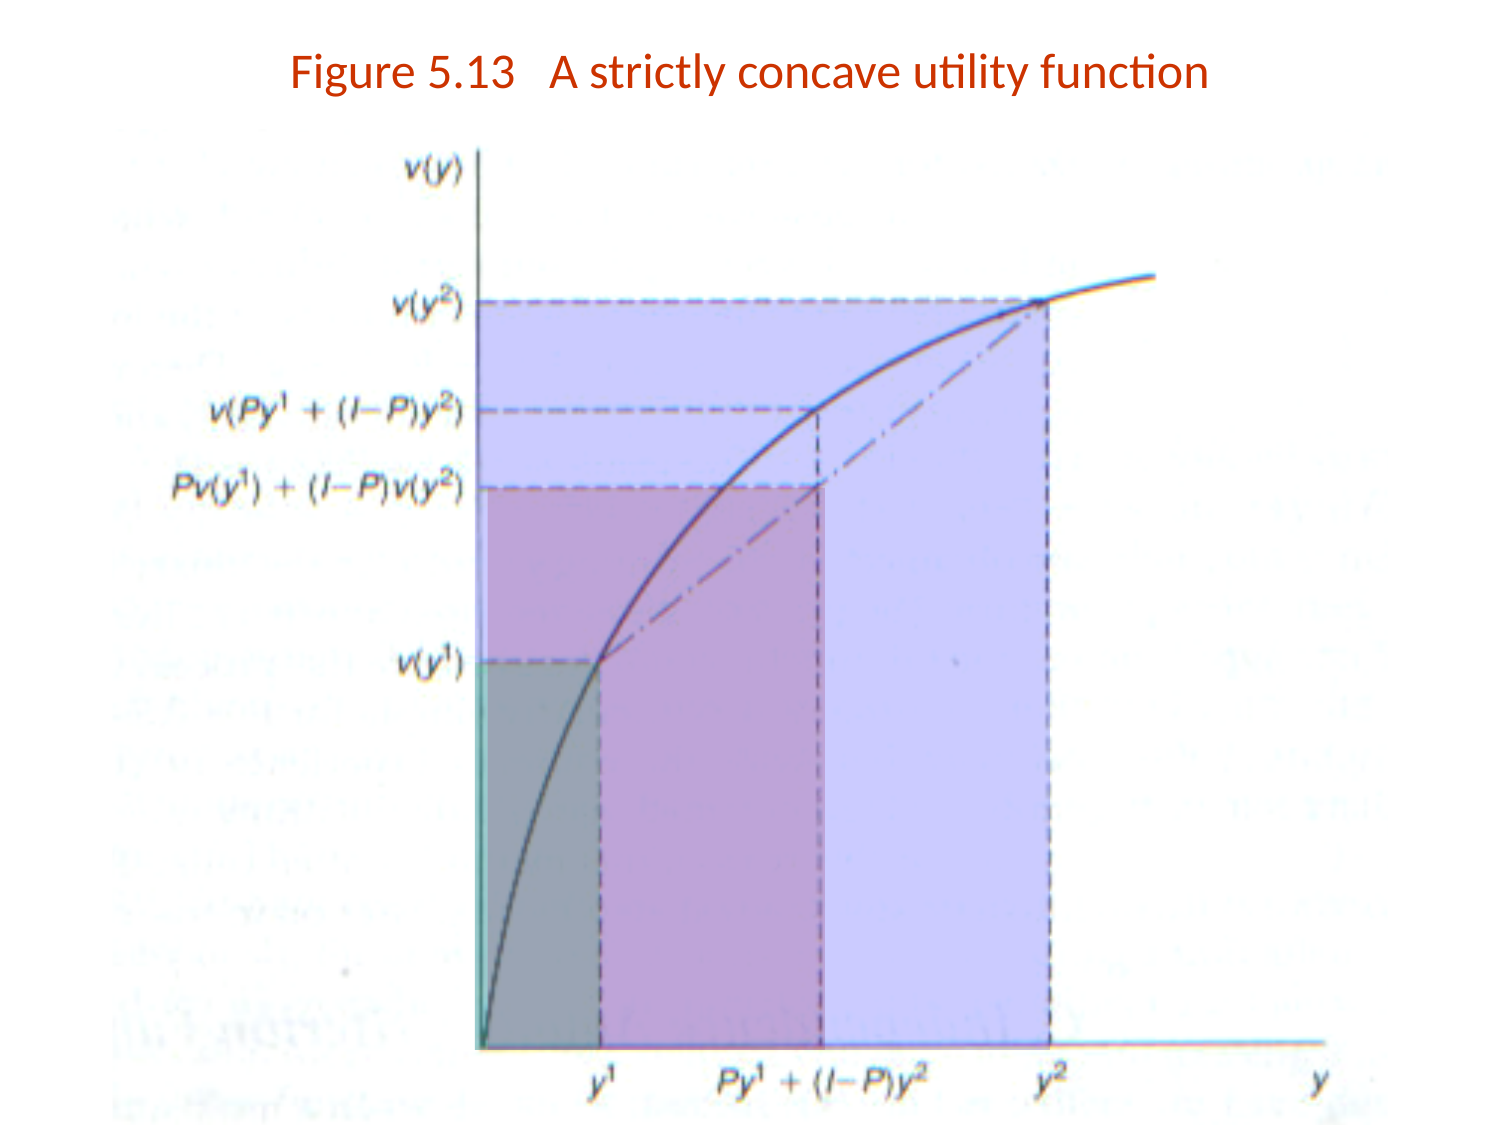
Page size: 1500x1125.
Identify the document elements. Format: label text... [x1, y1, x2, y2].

title Figure 5.13 A strictly concave utility function [75, 0, 1425, 138]
picture [112, 129, 1388, 1125]
